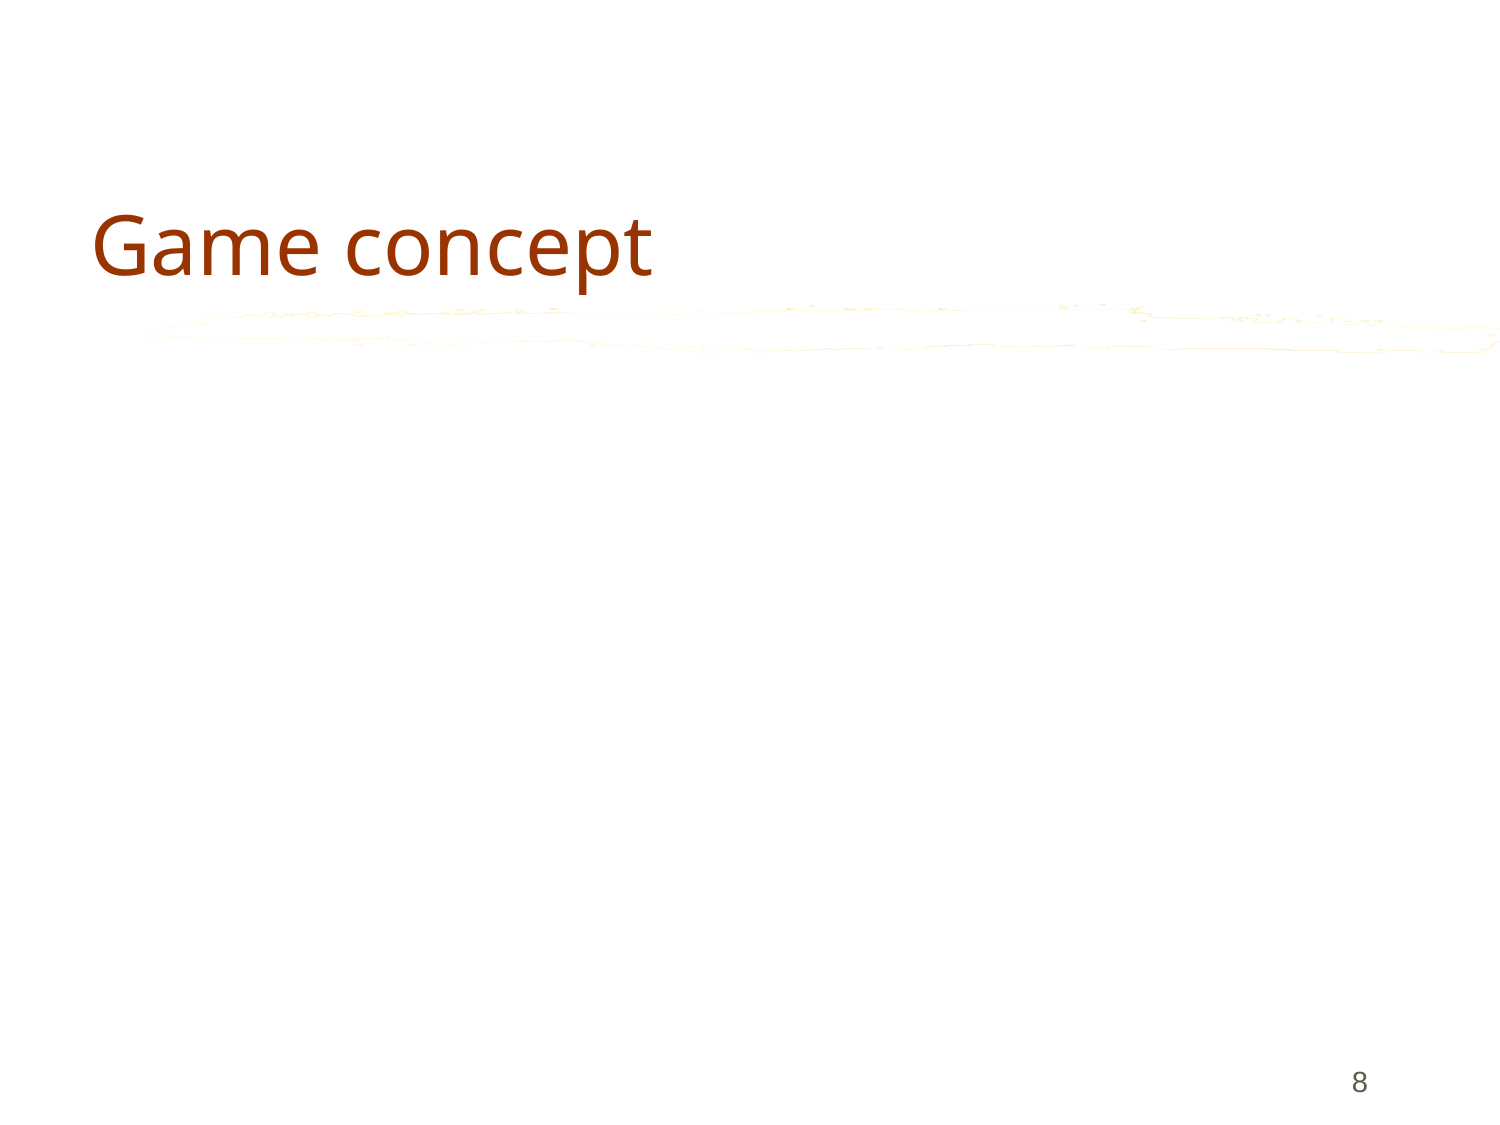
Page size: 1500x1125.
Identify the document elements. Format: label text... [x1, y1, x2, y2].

slide_number 8 [1083, 1021, 1384, 1107]
title Game concept [75, 50, 1417, 300]
